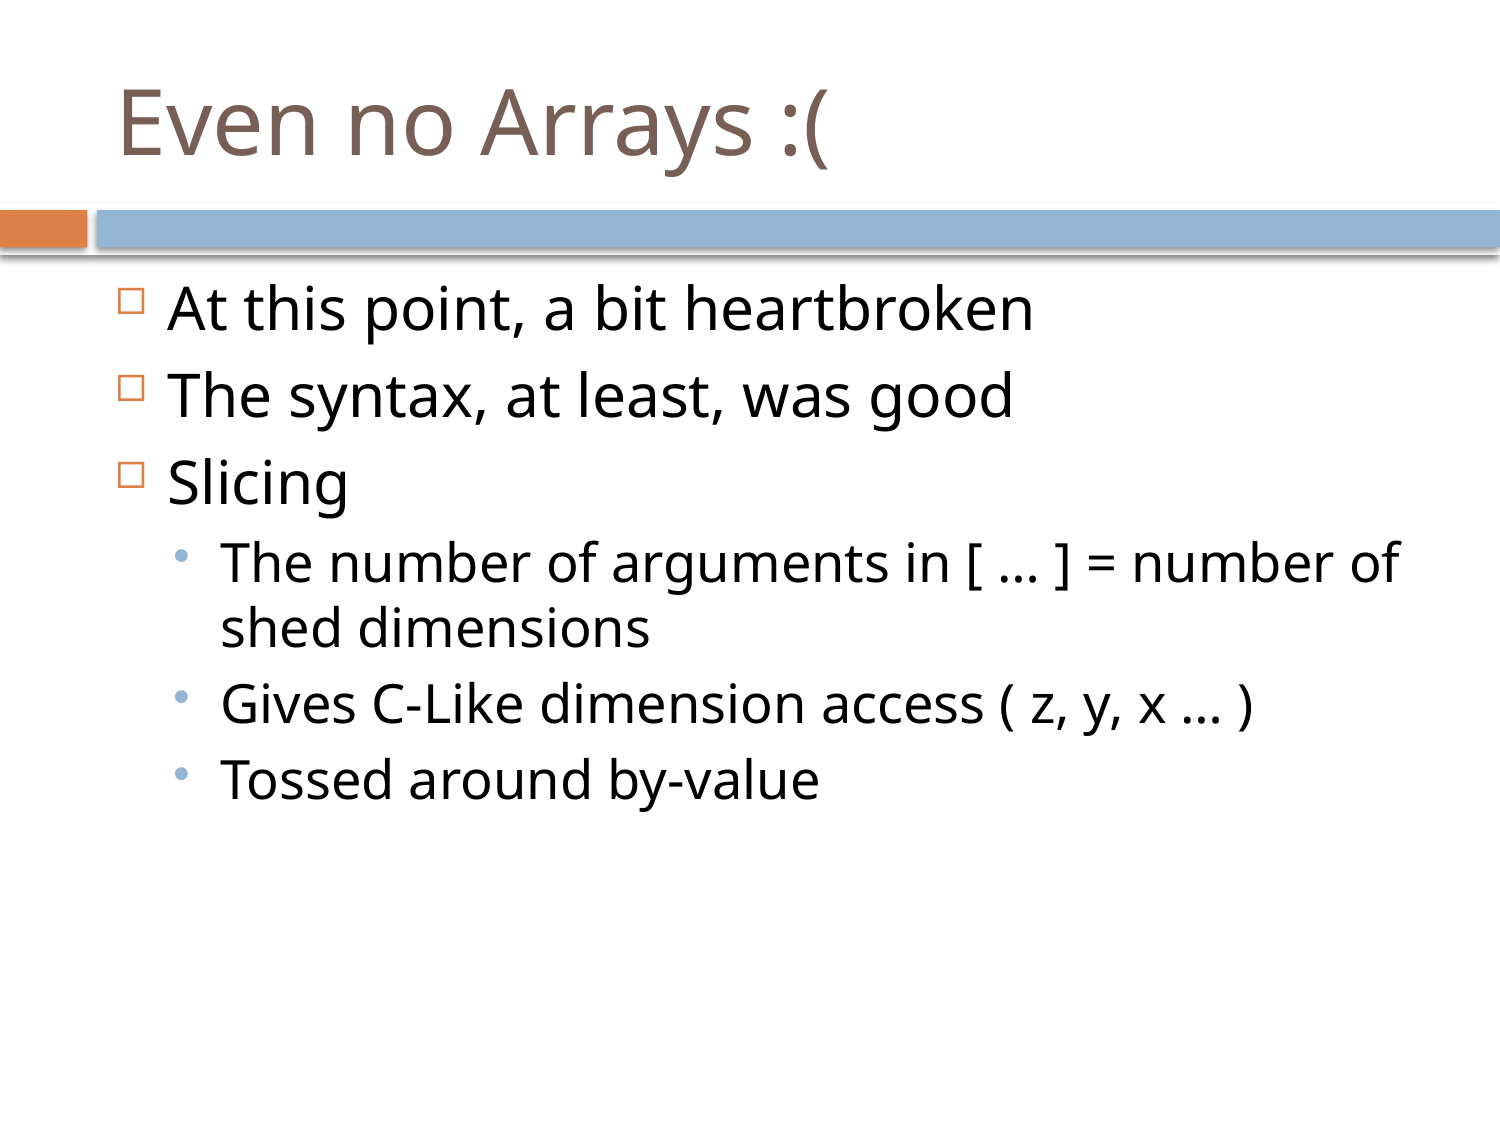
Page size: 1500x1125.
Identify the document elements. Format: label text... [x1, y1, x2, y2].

list At this point, a bit heartbroken The syntax, at least, was good Slicing The number of arguments in [ … ] = number of shed dimensions Gives C-Like dimension access ( z, y, x … ) Tossed around by-value [100, 262, 1438, 1000]
title Even no Arrays :( [100, 37, 1438, 200]
